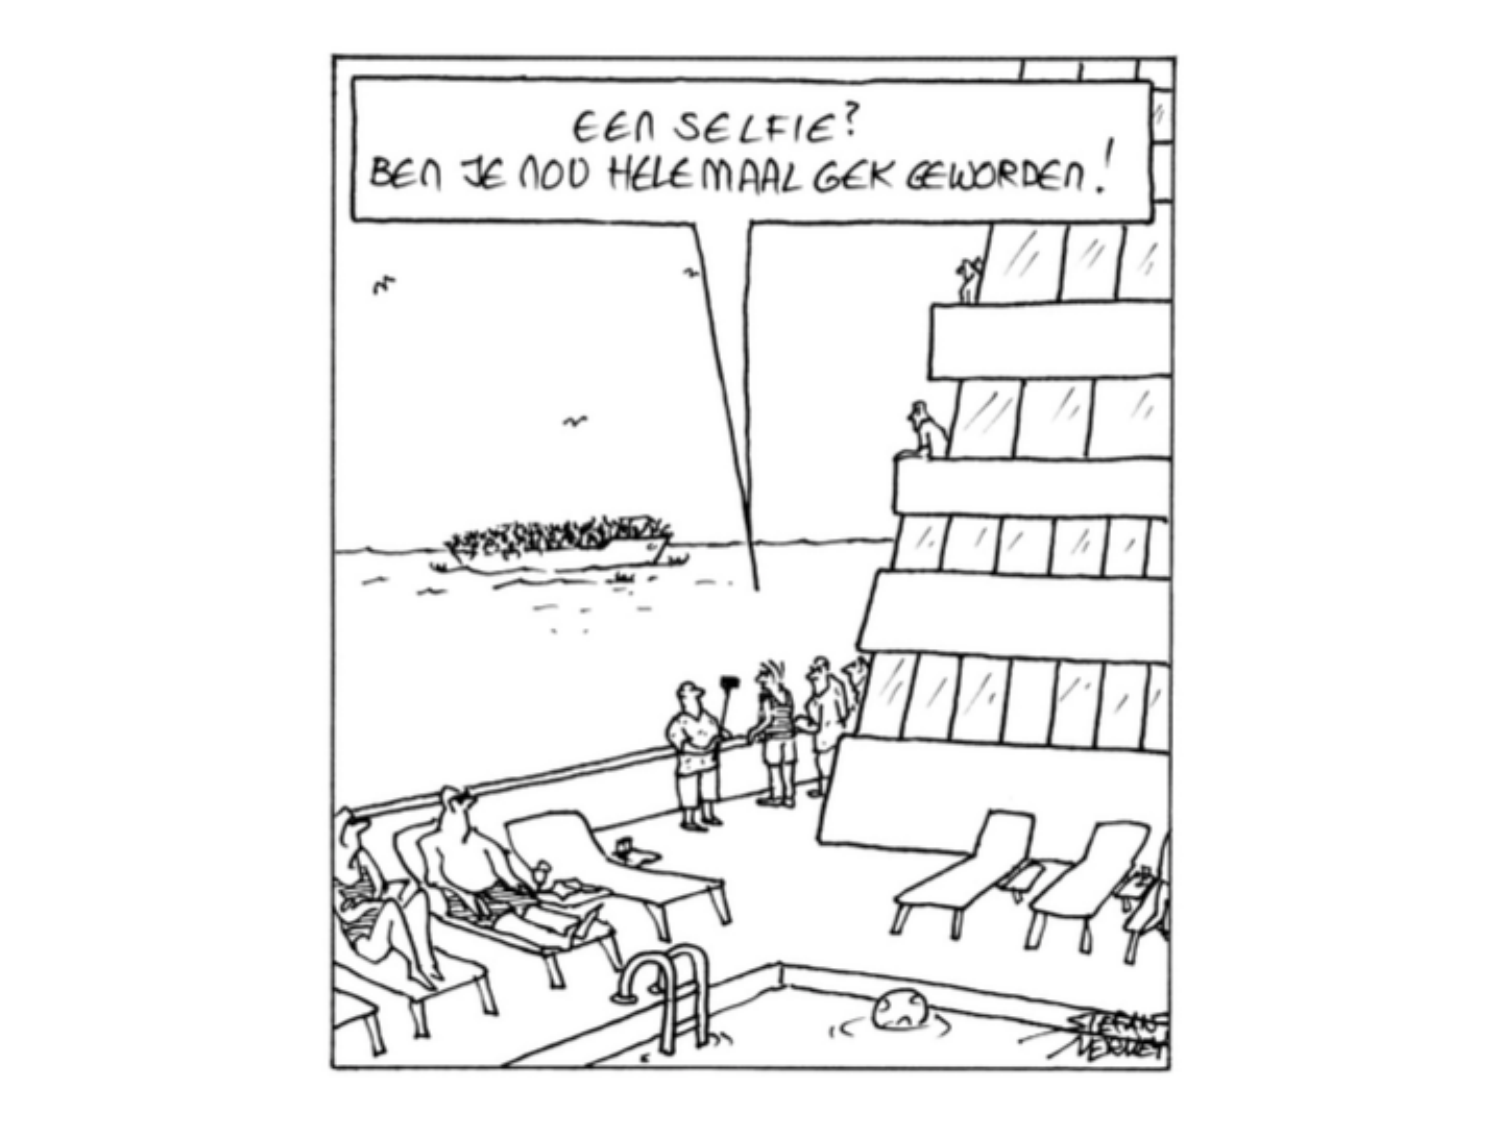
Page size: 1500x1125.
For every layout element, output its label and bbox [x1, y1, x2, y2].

picture [312, 37, 1186, 1088]
